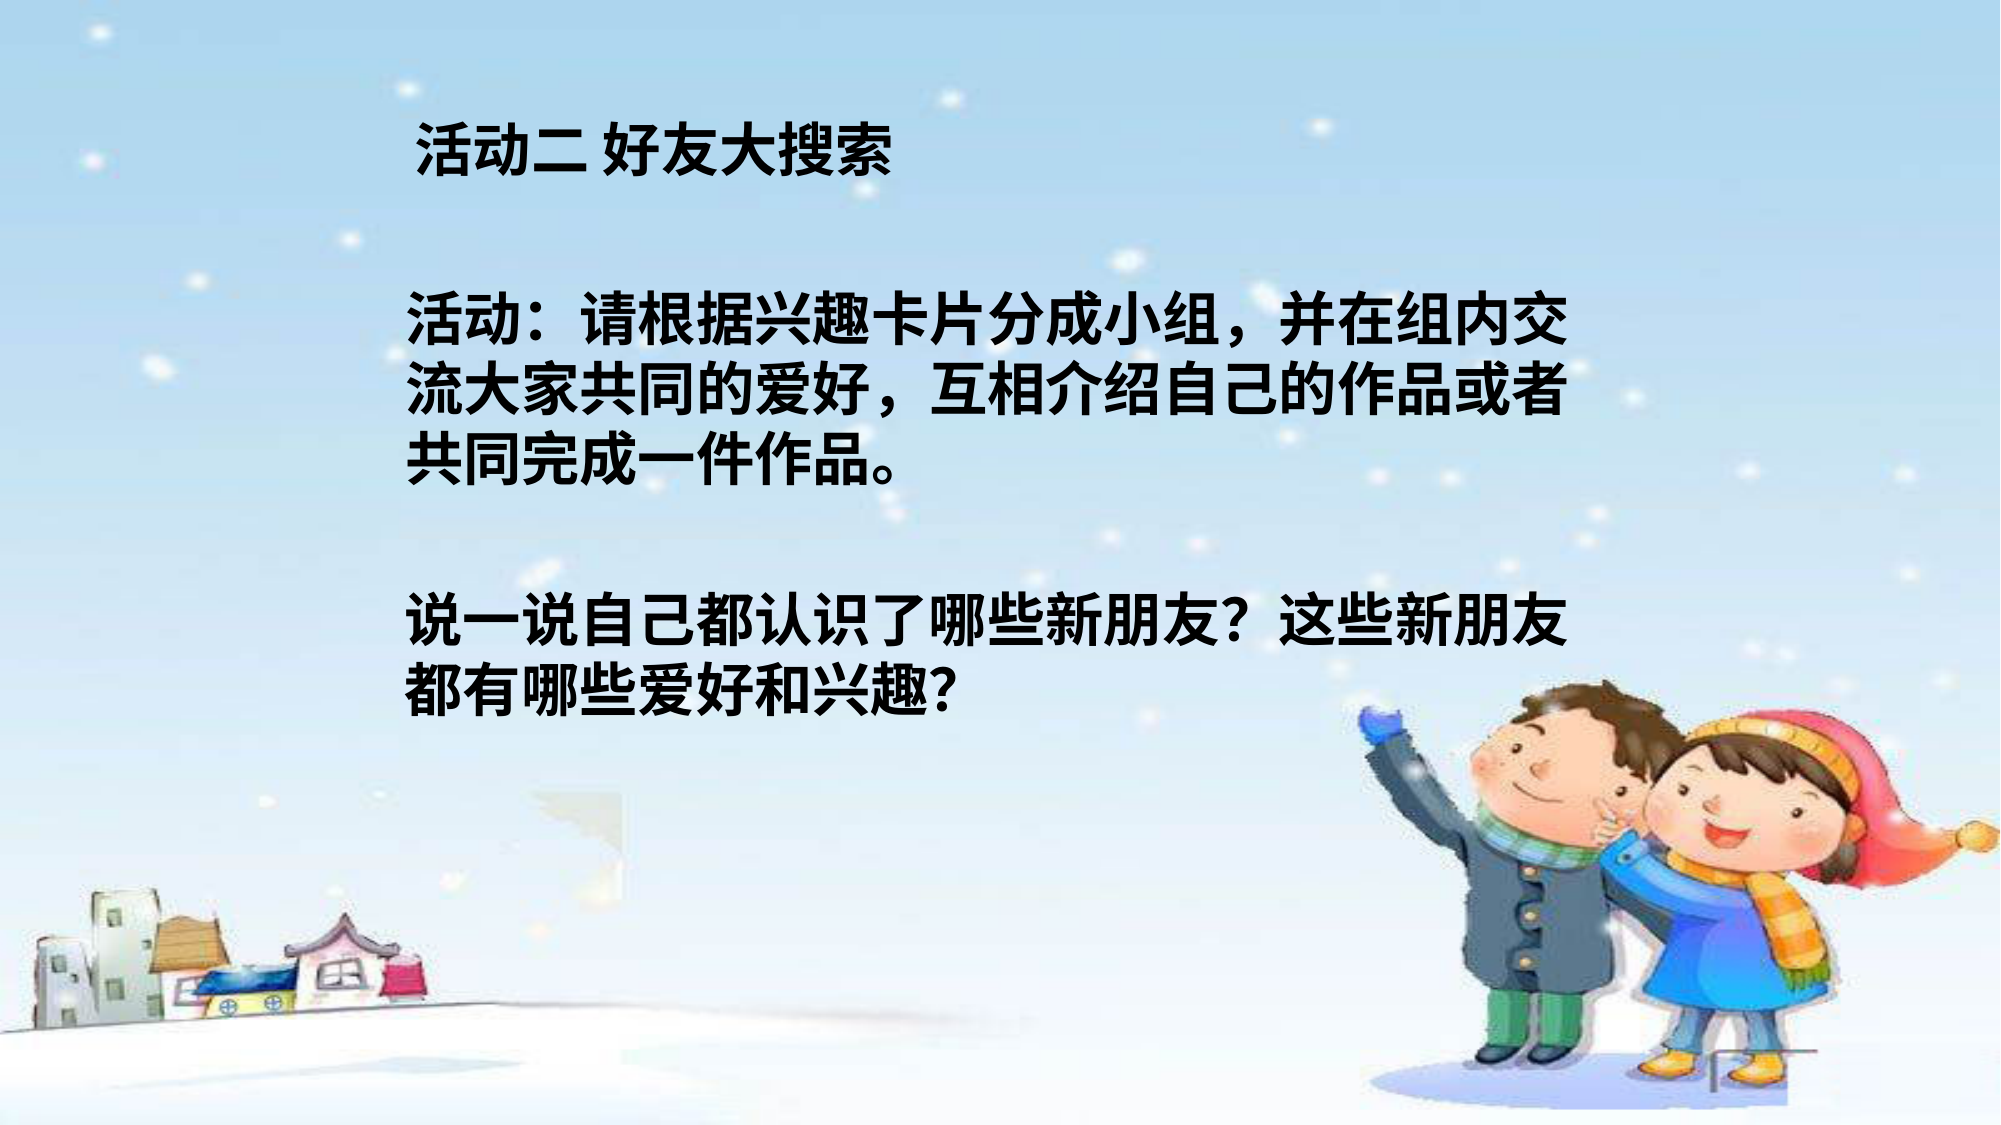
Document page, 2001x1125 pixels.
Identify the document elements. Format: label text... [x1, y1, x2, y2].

text_box 说一说自己都认识了哪些新朋友？这些新朋友都有哪些爱好和兴趣？ [390, 576, 1599, 731]
text_box 活动二 好友大搜索 [399, 105, 1150, 191]
text_box 活动：请根据兴趣卡片分成小组，并在组内交流大家共同的爱好，互相介绍自己的作品或者共同完成一件作品。 [390, 275, 1641, 500]
picture [0, 0, 2001, 1125]
